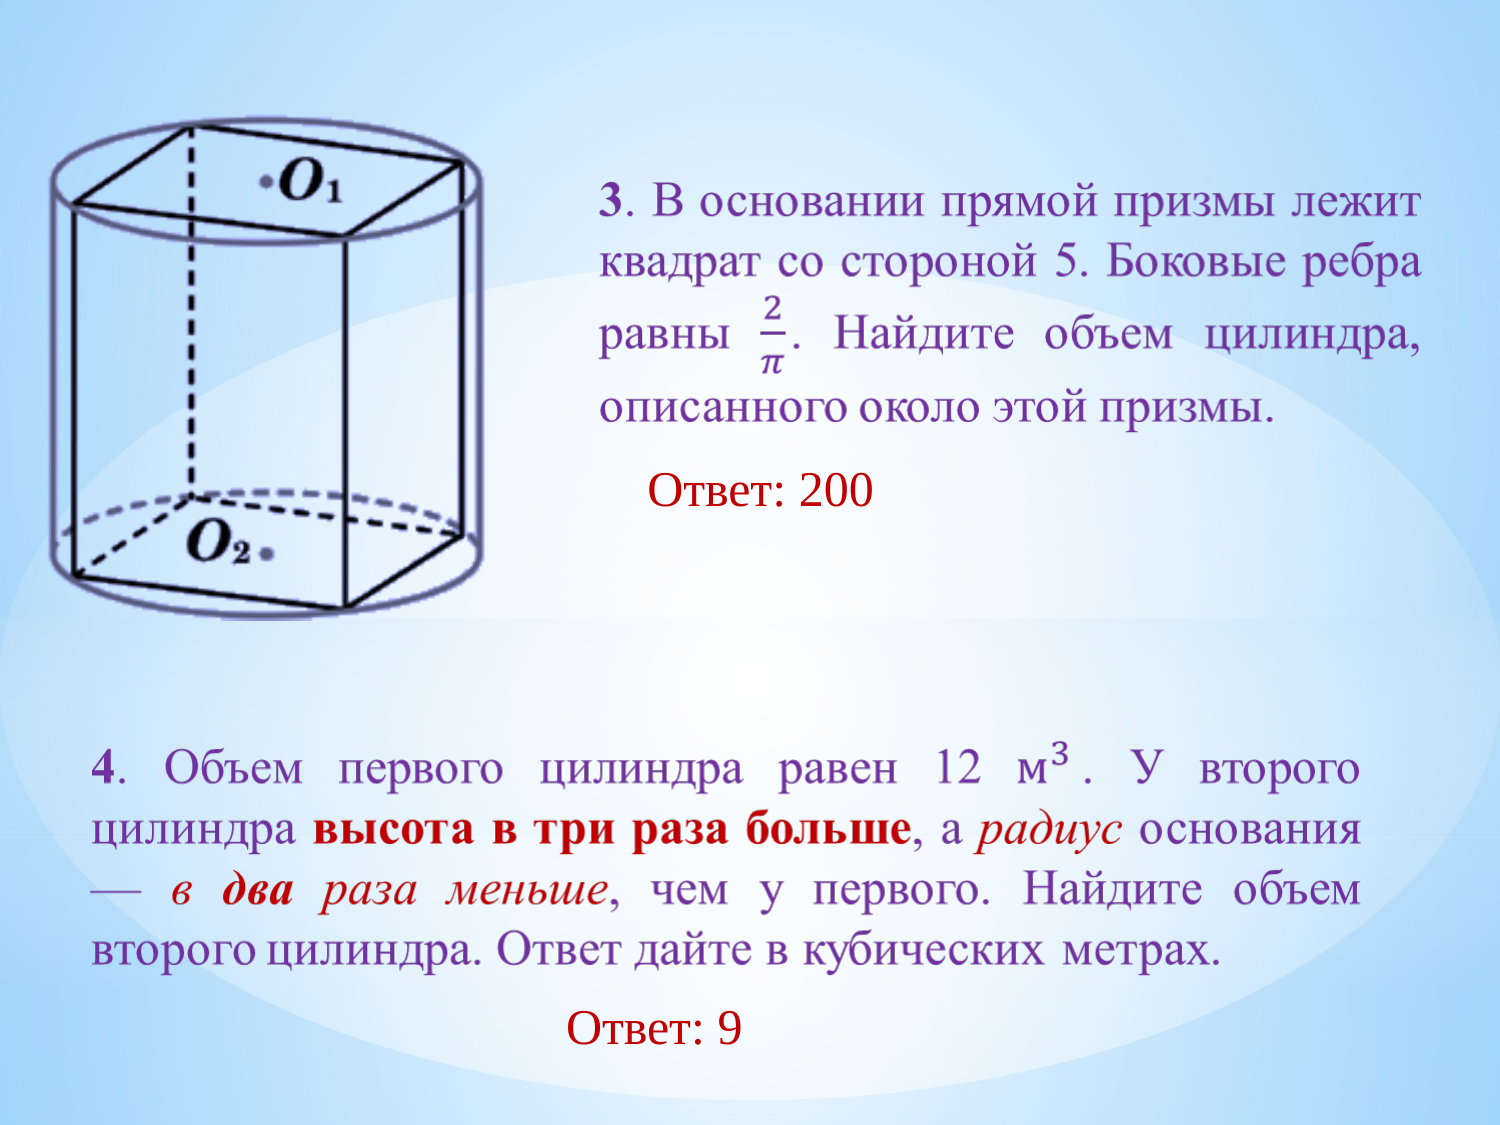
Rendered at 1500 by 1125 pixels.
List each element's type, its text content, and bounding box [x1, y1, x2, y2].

text_box Ответ: 200 [632, 448, 889, 524]
picture [17, 113, 527, 622]
text_box [76, 727, 1376, 986]
text_box Ответ: 9 [551, 987, 758, 1063]
text_box [584, 160, 1436, 444]
